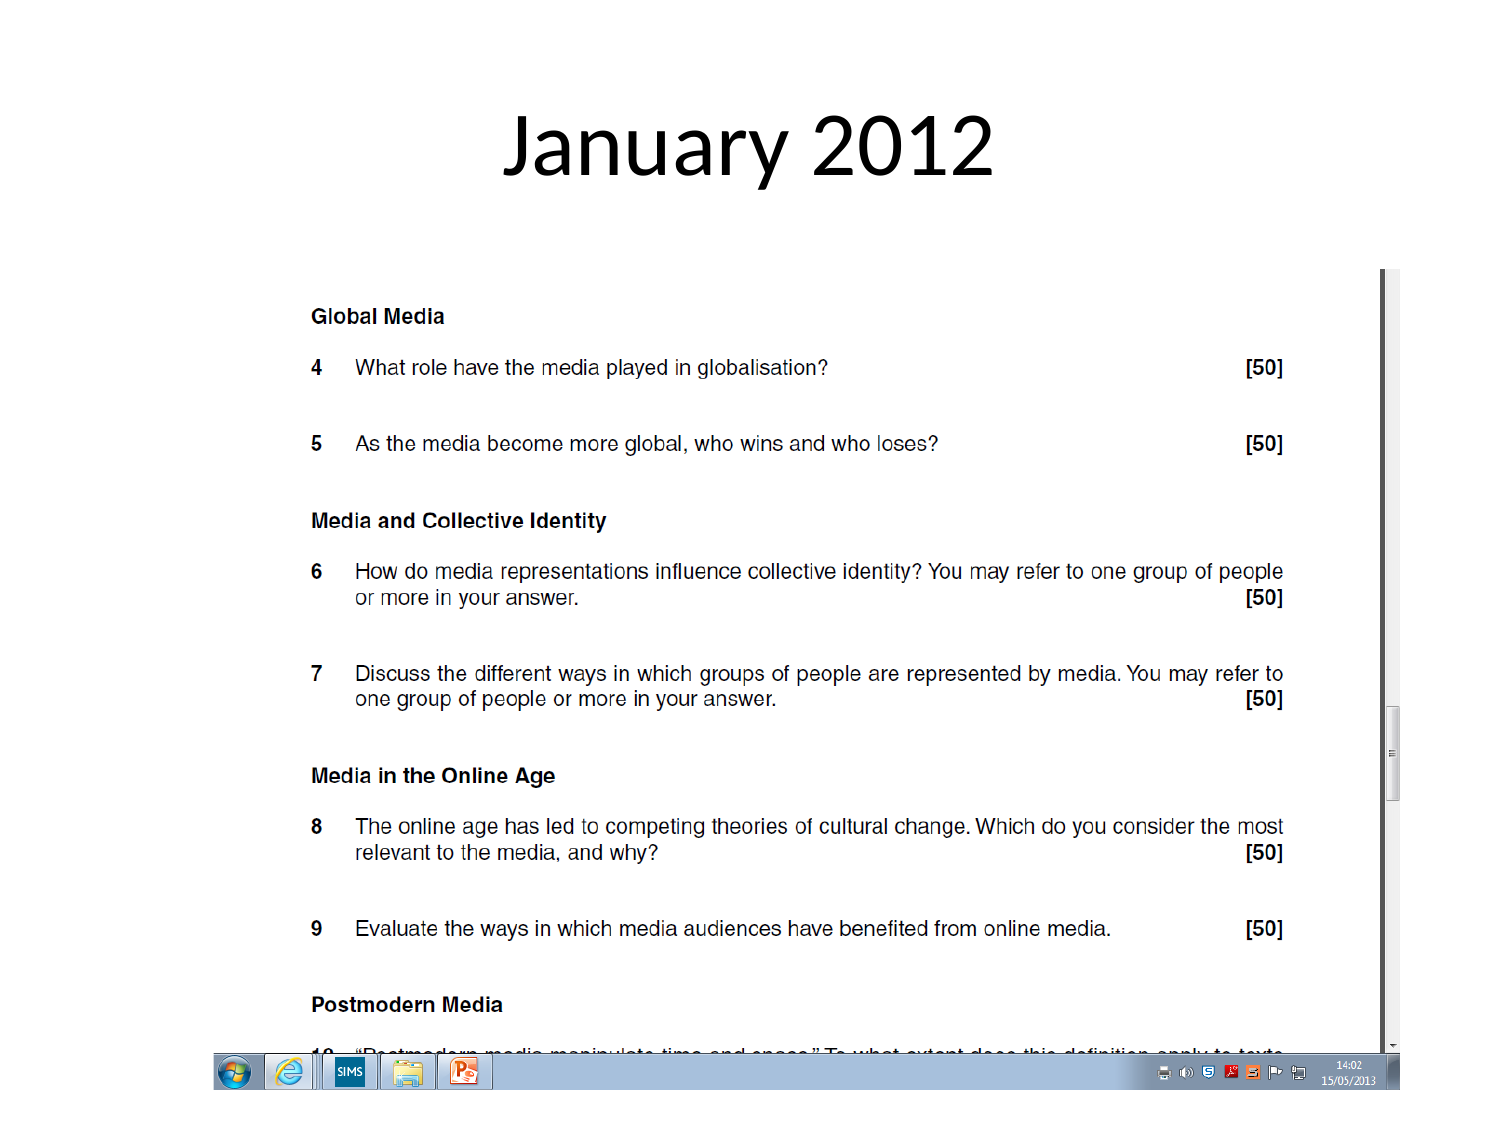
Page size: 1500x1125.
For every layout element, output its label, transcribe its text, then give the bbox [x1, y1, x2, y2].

title January 2012 [75, 45, 1425, 233]
picture [213, 269, 1405, 1091]
